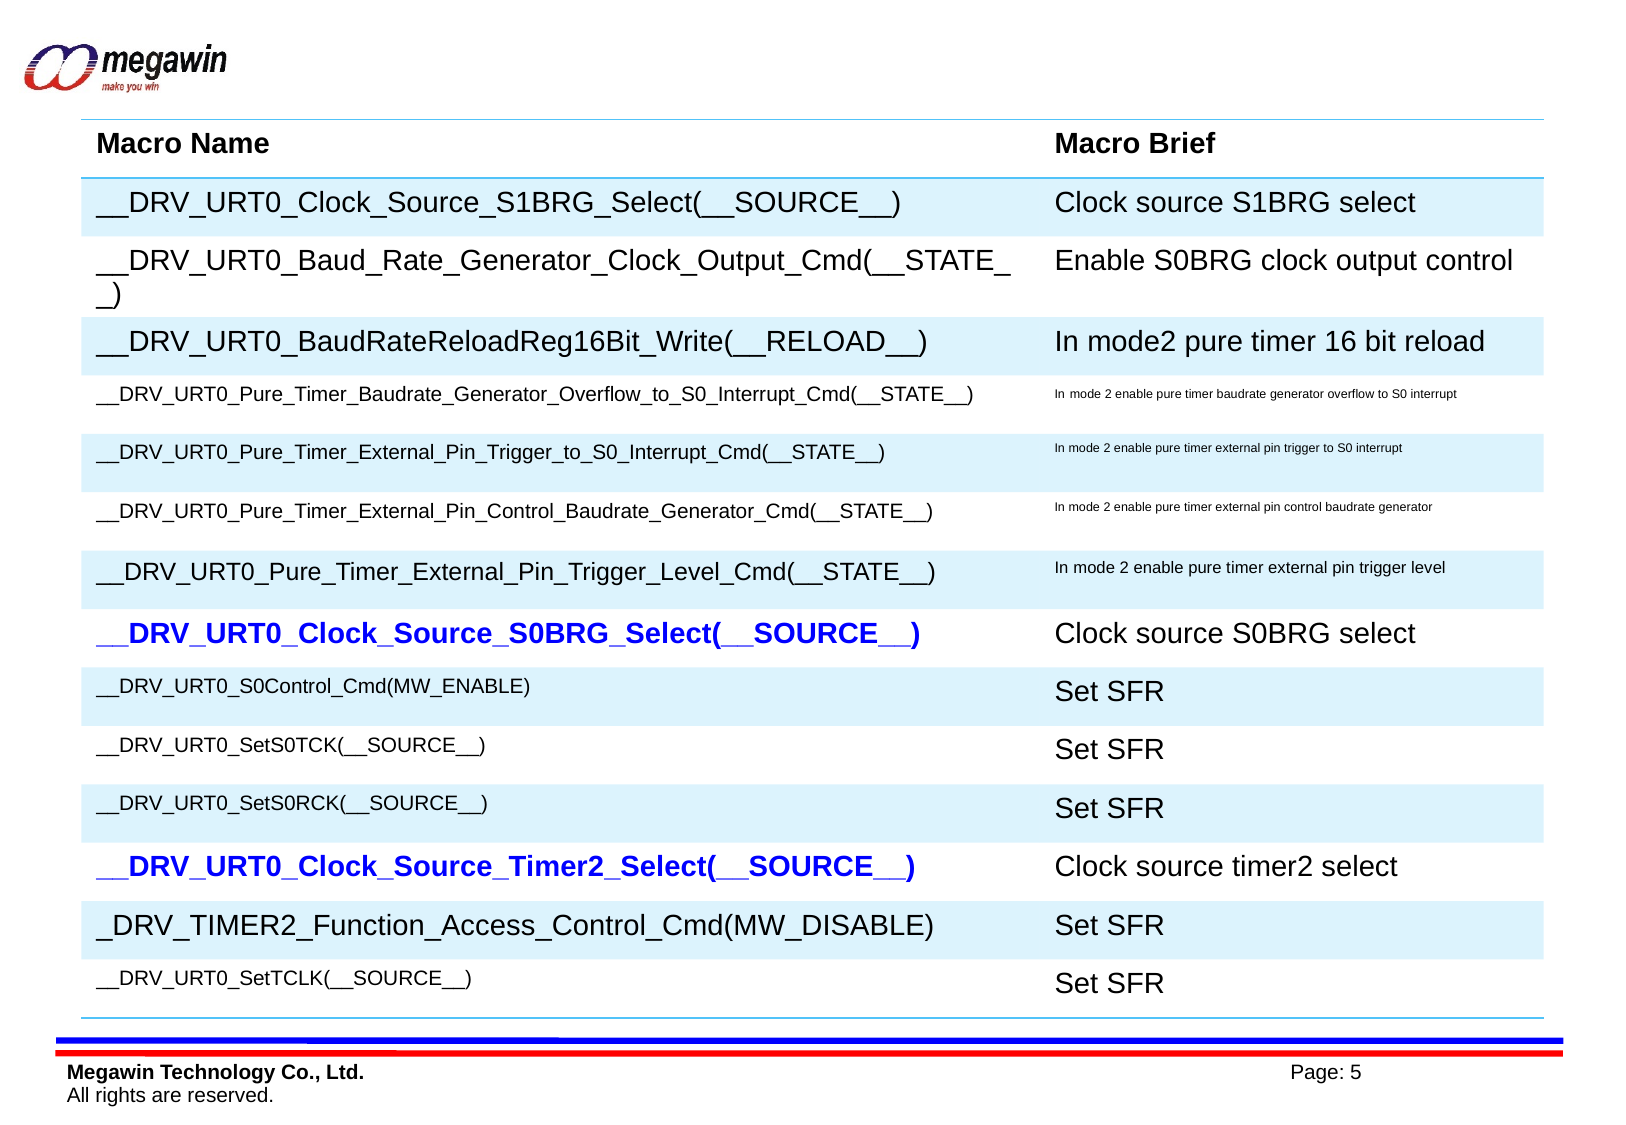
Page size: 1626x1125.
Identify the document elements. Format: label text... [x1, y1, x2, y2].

table_cell Set SFR [1040, 901, 1544, 959]
table_cell Set SFR [1040, 667, 1544, 726]
table_cell Clock source timer2 select [1040, 843, 1544, 901]
table_header Macro Brief [1040, 120, 1544, 177]
table_cell __DRV_URT0_Pure_Timer_Baudrate_Generator_Overflow_to_S0_Interrupt_Cmd(__STATE__) [81, 375, 1040, 434]
picture [19, 37, 231, 97]
table_cell _DRV_TIMER2_Function_Access_Control_Cmd(MW_DISABLE) [81, 901, 1040, 959]
table_cell Clock source S0BRG select [1040, 609, 1544, 667]
table_cell In mode 2 enable pure timer baudrate generator overflow to S0 interrupt [1040, 375, 1544, 434]
table_cell In mode 2 enable pure timer external pin trigger level [1040, 551, 1544, 609]
table_cell __DRV_URT0_Clock_Source_Timer2_Select(__SOURCE__) [81, 843, 1040, 901]
table_cell In mode 2 enable pure timer external pin trigger to S0 interrupt [1040, 434, 1544, 492]
table_cell __DRV_URT0_Pure_Timer_External_Pin_Control_Baudrate_Generator_Cmd(__STATE__) [81, 492, 1040, 551]
table_cell __DRV_URT0_Clock_Source_S1BRG_Select(__SOURCE__) [81, 179, 1040, 236]
table_cell Set SFR [1040, 959, 1544, 1017]
table_cell In mode 2 enable pure timer external pin control baudrate generator [1040, 492, 1544, 551]
table_cell Set SFR [1040, 726, 1544, 784]
table_cell __DRV_URT0_Clock_Source_S0BRG_Select(__SOURCE__) [81, 609, 1040, 667]
table_cell Set SFR [1040, 784, 1544, 843]
table_cell In mode2 pure timer 16 bit reload [1040, 317, 1544, 375]
table_cell __DRV_URT0_SetTCLK(__SOURCE__) [81, 959, 1040, 1017]
table_cell __DRV_URT0_Baud_Rate_Generator_Clock_Output_Cmd(__STATE__) [81, 236, 1040, 317]
table_cell __DRV_URT0_BaudRateReloadReg16Bit_Write(__RELOAD__) [81, 317, 1040, 375]
table_cell __DRV_URT0_SetS0RCK(__SOURCE__) [81, 784, 1040, 843]
table_header Macro Name [81, 120, 1040, 177]
table_cell __DRV_URT0_SetS0TCK(__SOURCE__) [81, 726, 1040, 784]
table_cell Clock source S1BRG select [1040, 179, 1544, 236]
table_cell __DRV_URT0_Pure_Timer_External_Pin_Trigger_Level_Cmd(__STATE__) [81, 551, 1040, 609]
table_cell Enable S0BRG clock output control [1040, 236, 1544, 317]
table_cell __DRV_URT0_Pure_Timer_External_Pin_Trigger_to_S0_Interrupt_Cmd(__STATE__) [81, 434, 1040, 492]
table_cell __DRV_URT0_S0Control_Cmd(MW_ENABLE) [81, 667, 1040, 726]
